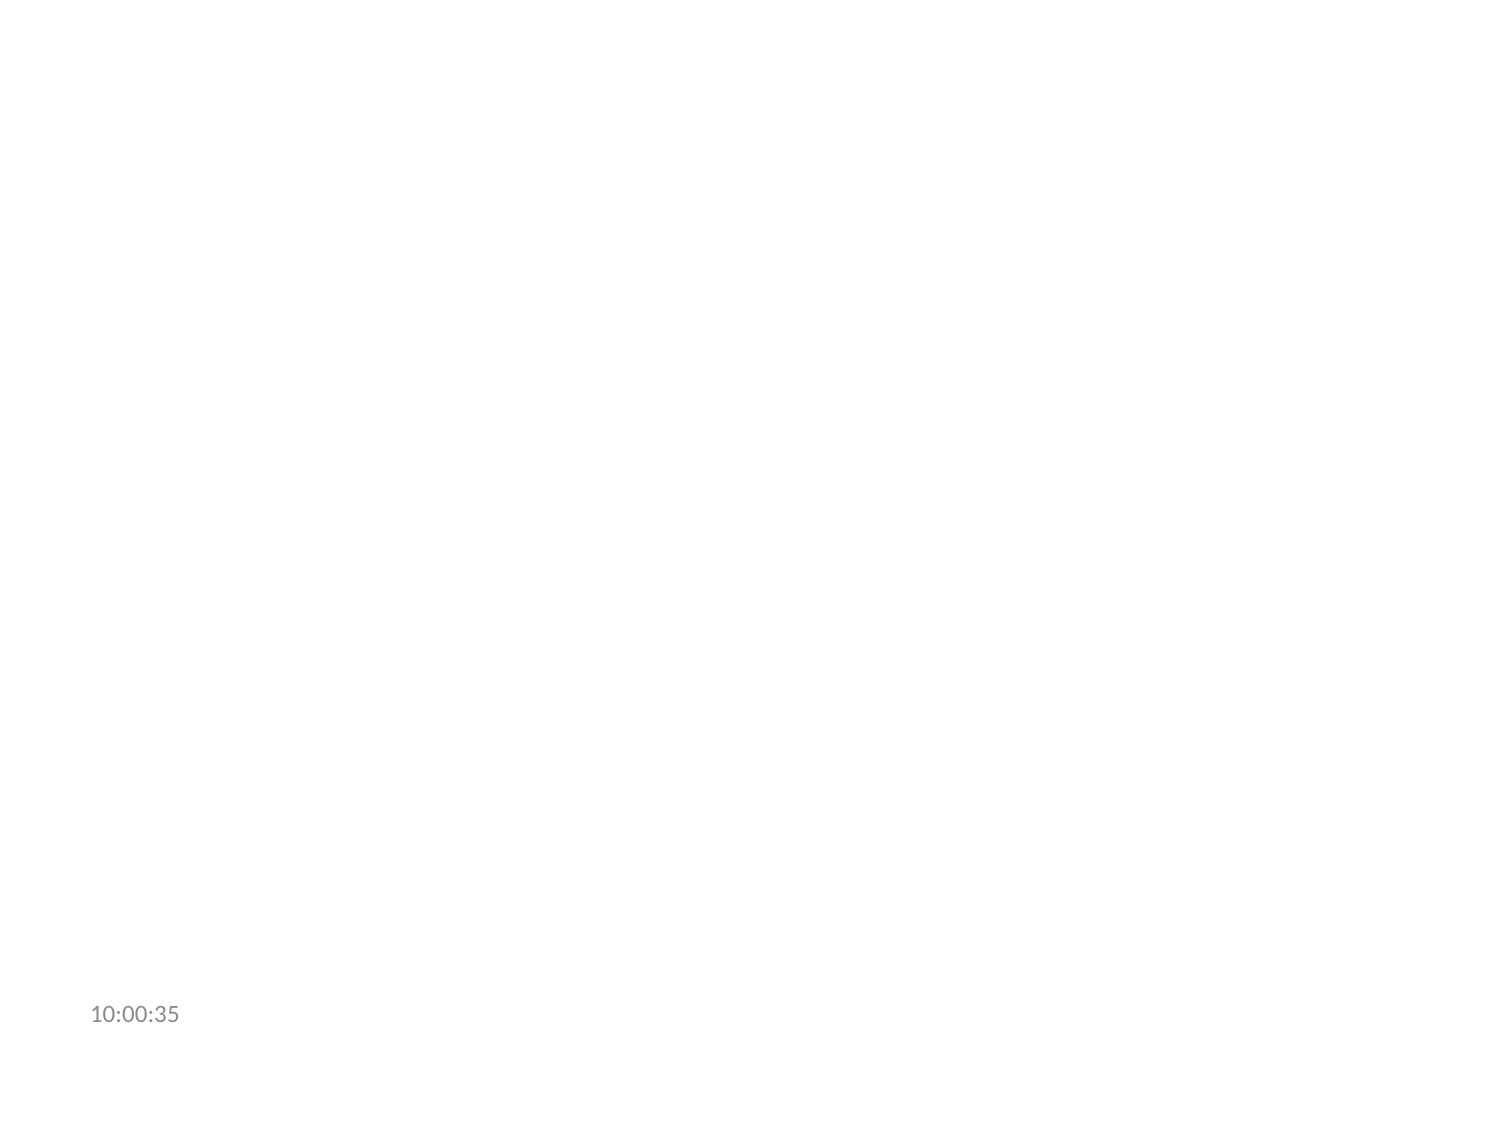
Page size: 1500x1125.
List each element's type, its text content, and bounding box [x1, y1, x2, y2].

text_box 15:35:09 [75, 982, 425, 1043]
